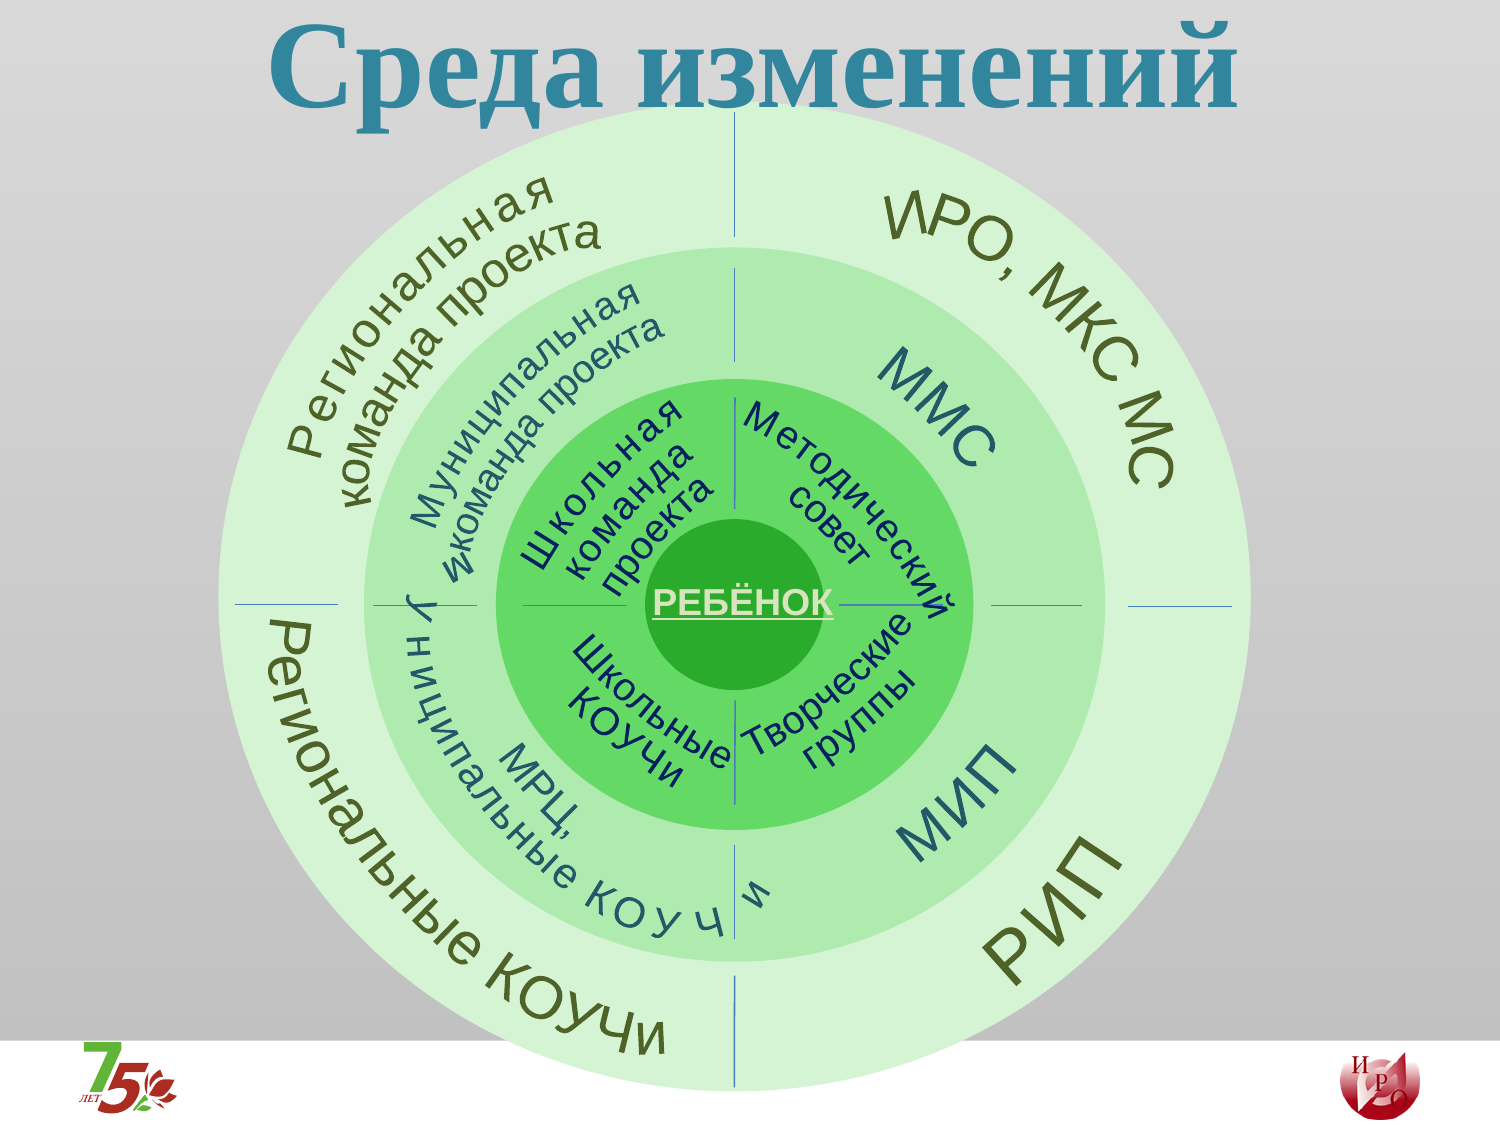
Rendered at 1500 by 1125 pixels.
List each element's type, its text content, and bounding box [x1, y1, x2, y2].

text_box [218, 101, 1251, 1095]
picture [1340, 1040, 1420, 1120]
text_box Среда изменений [5, 0, 1500, 116]
